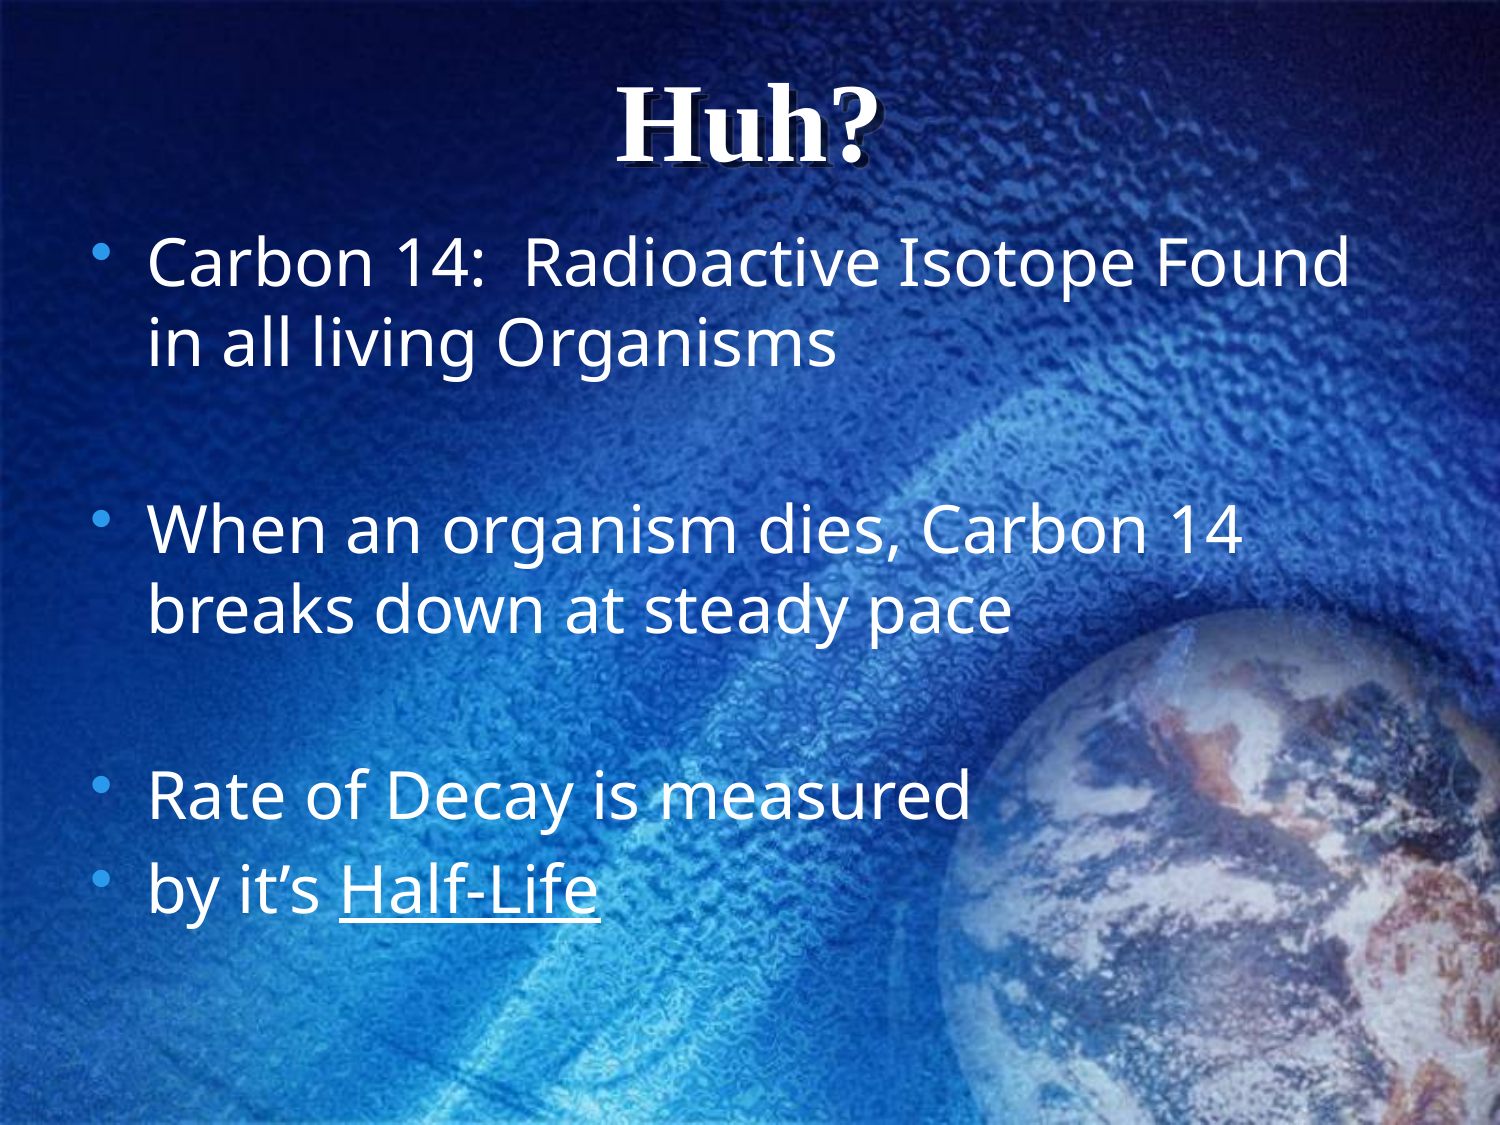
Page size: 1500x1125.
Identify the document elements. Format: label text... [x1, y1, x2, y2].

list Carbon 14: Radioactive Isotope Found in all living Organisms When an organism dies, Carbon 14 breaks down at steady pace Rate of Decay is measured by it’s Half-Life [74, 212, 1426, 1006]
title Huh? [74, 44, 1426, 188]
picture [0, 0, 1500, 1125]
